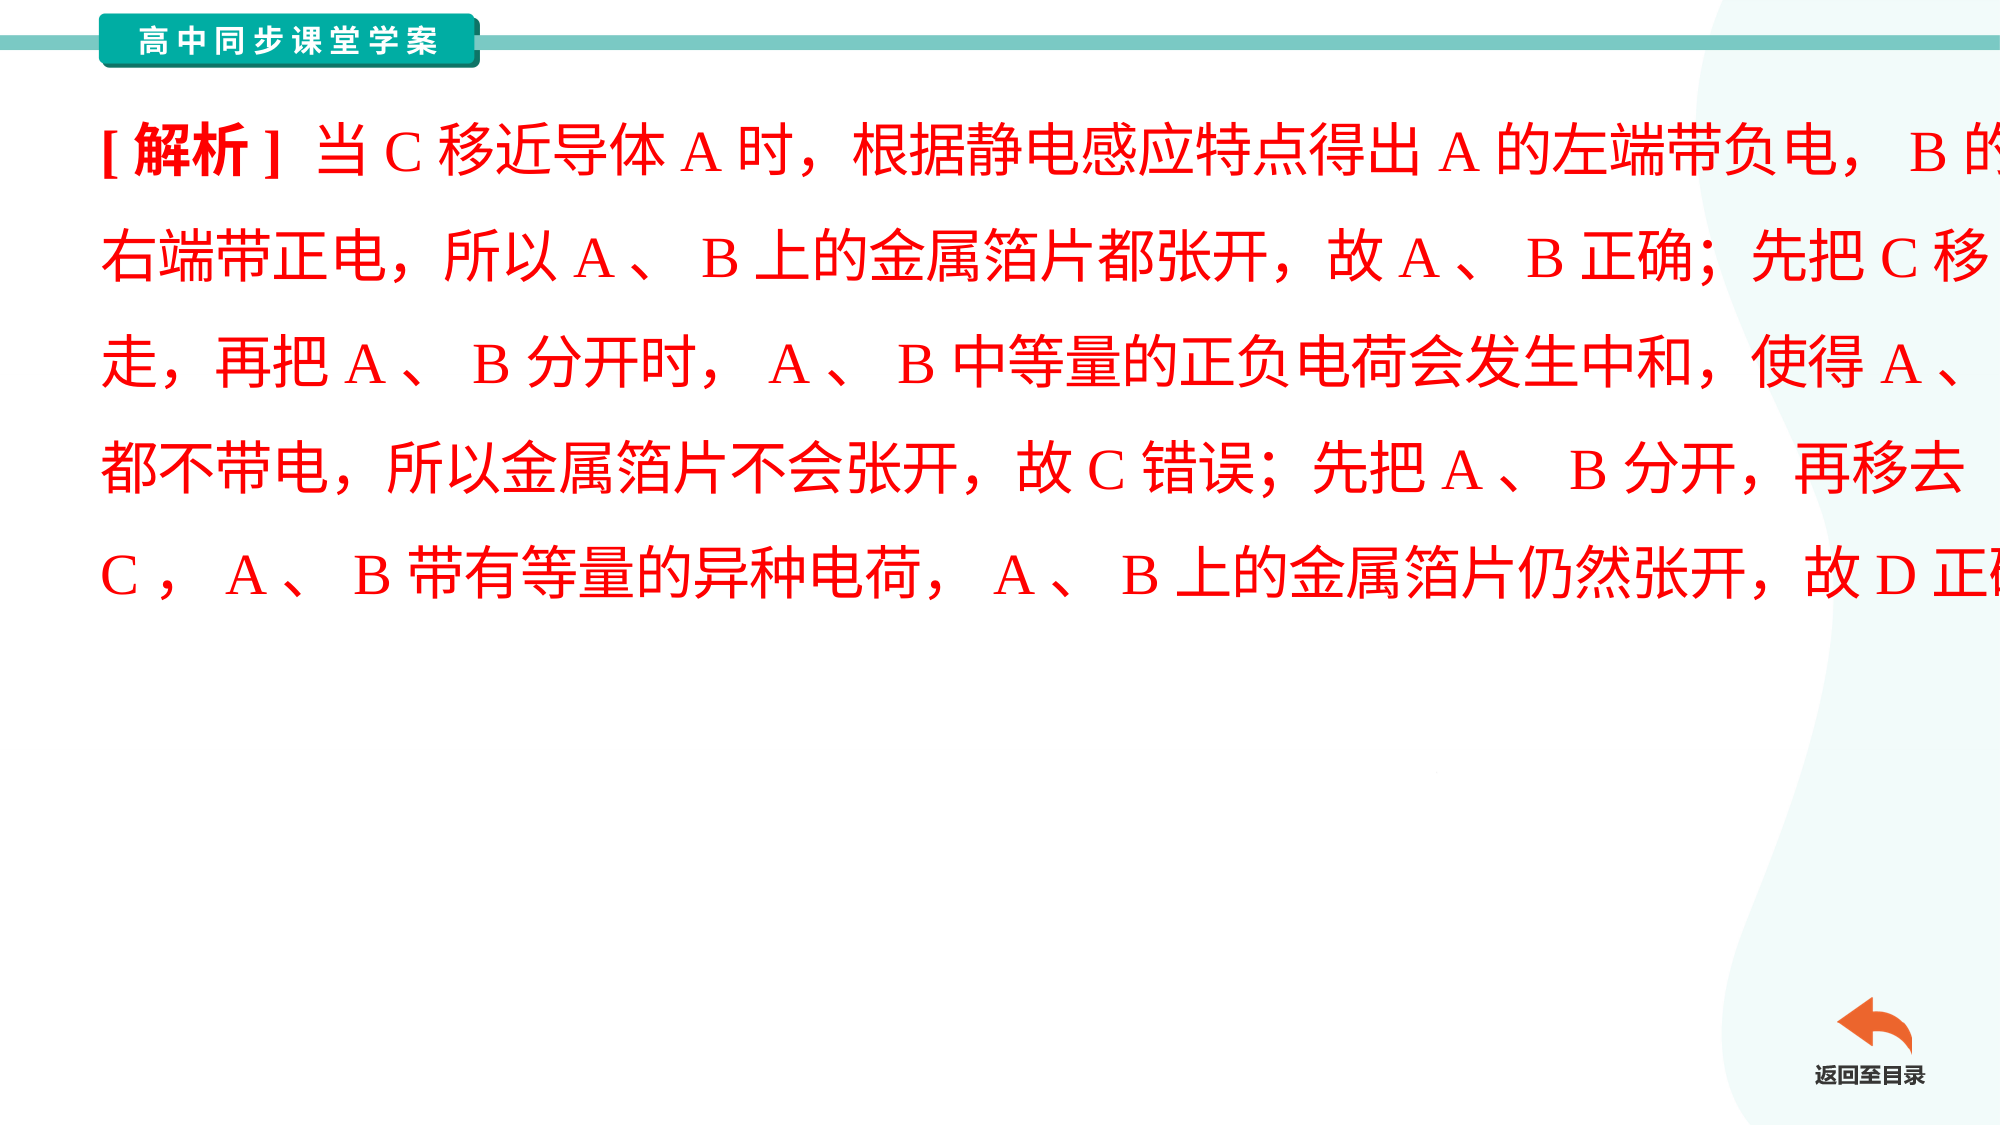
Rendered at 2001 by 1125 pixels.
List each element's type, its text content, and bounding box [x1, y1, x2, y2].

picture [0, 0, 2000, 1125]
text_box [解析] 当C移近导体A时，根据静电感应特点得出A的左端带负电，B的 右端带正电，所以A、B上的金属箔片都张开，故A、B正确；先把C移 走，再把A、B分开时，A、B中等量的正负电荷会发生中和，使得A、B 都不带电，所以金属箔片不会张开，故C错误；先把A、B分开，再移去 C，A、B带有等量的异种电荷，A、B上的金属箔片仍然张开，故D正确。 [100, 76, 1899, 595]
